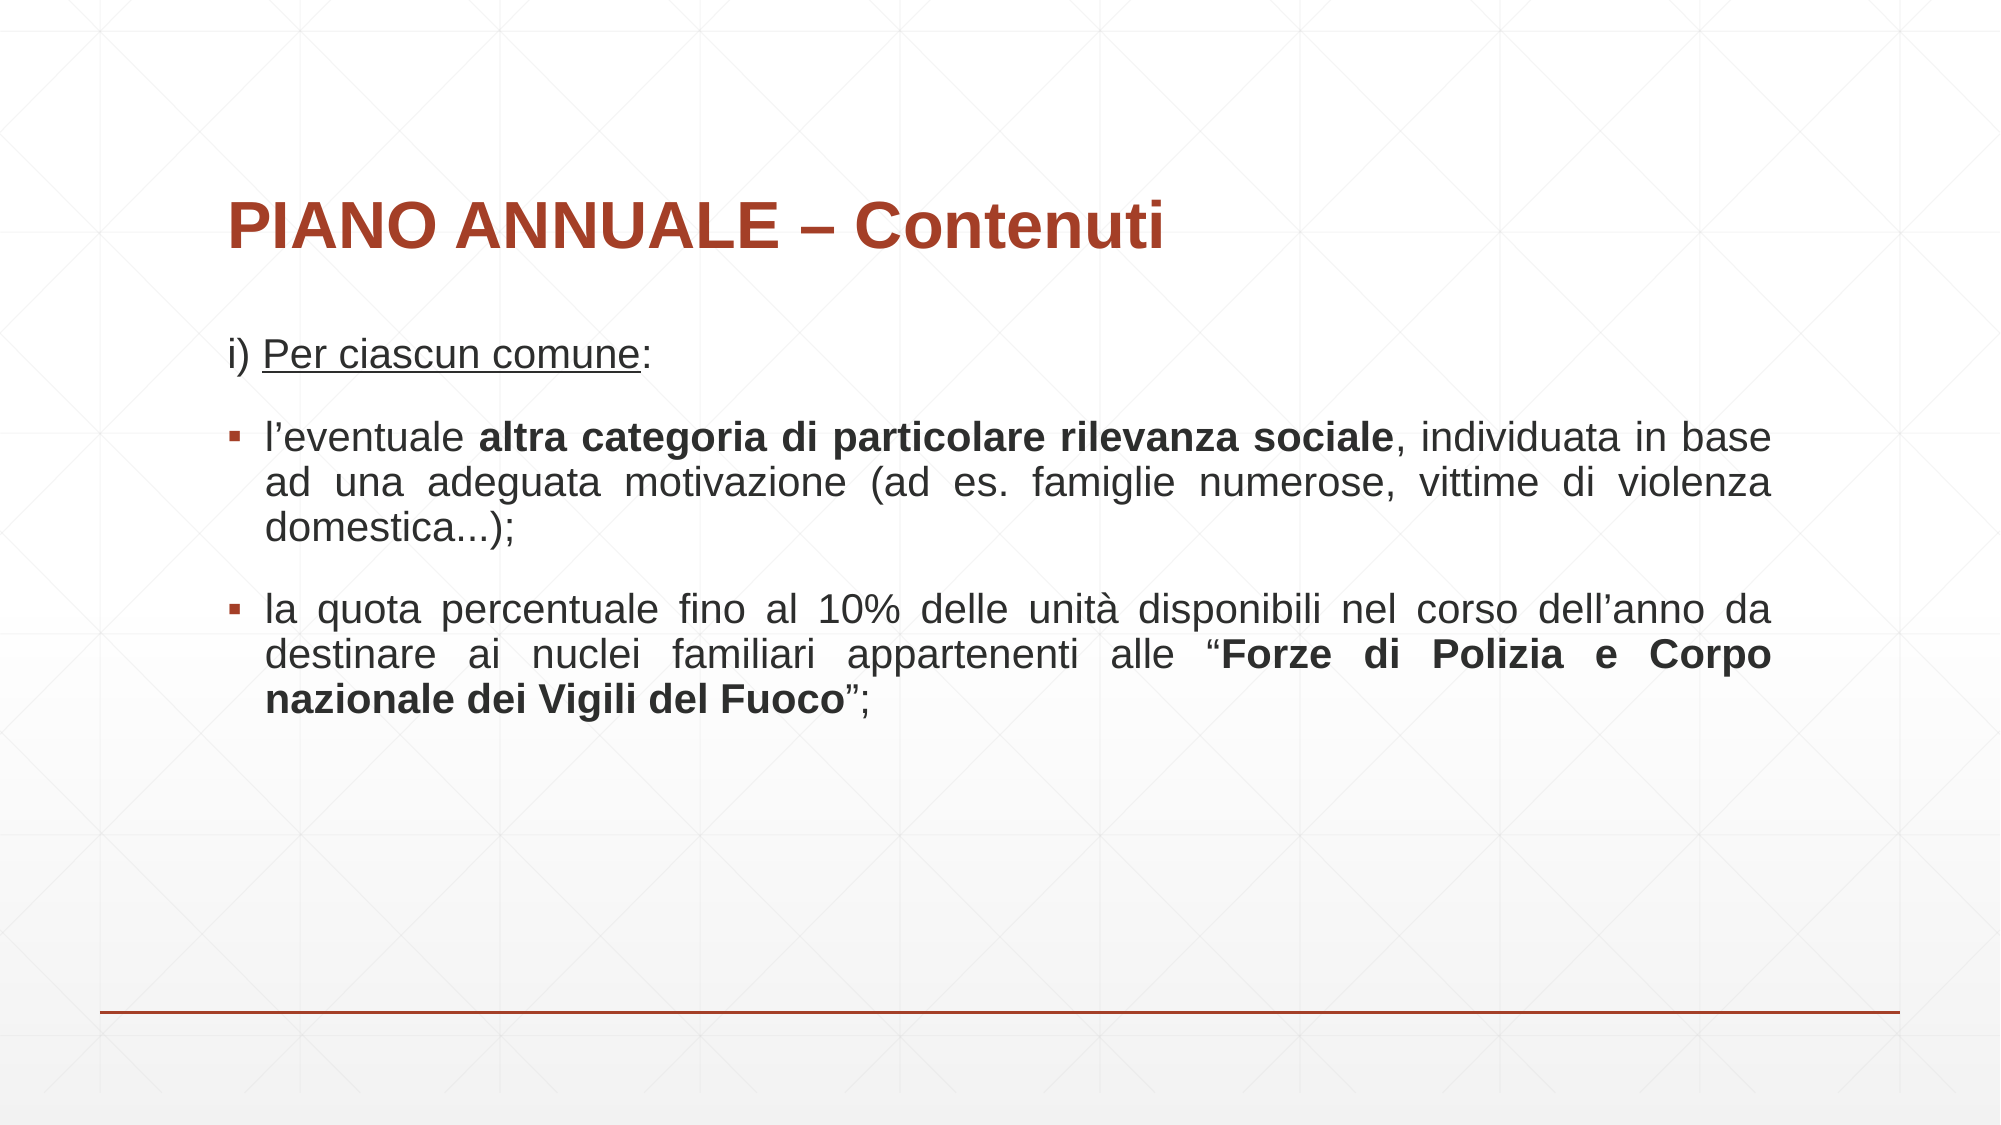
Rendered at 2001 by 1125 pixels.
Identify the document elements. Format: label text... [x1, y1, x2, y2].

list i) Per ciascun comune: l’eventuale altra categoria di particolare rilevanza sociale, individuata in base ad una adeguata motivazione (ad es. famiglie numerose, vittime di violenza domestica...); la quota percentuale fino al 10% delle unità disponibili nel corso dell’anno da destinare ai nuclei familiari appartenenti alle “Forze di Polizia e Corpo nazionale dei Vigili del Fuoco”; [212, 324, 1788, 950]
title PIANO ANNUALE – Contenuti [212, 82, 1788, 271]
